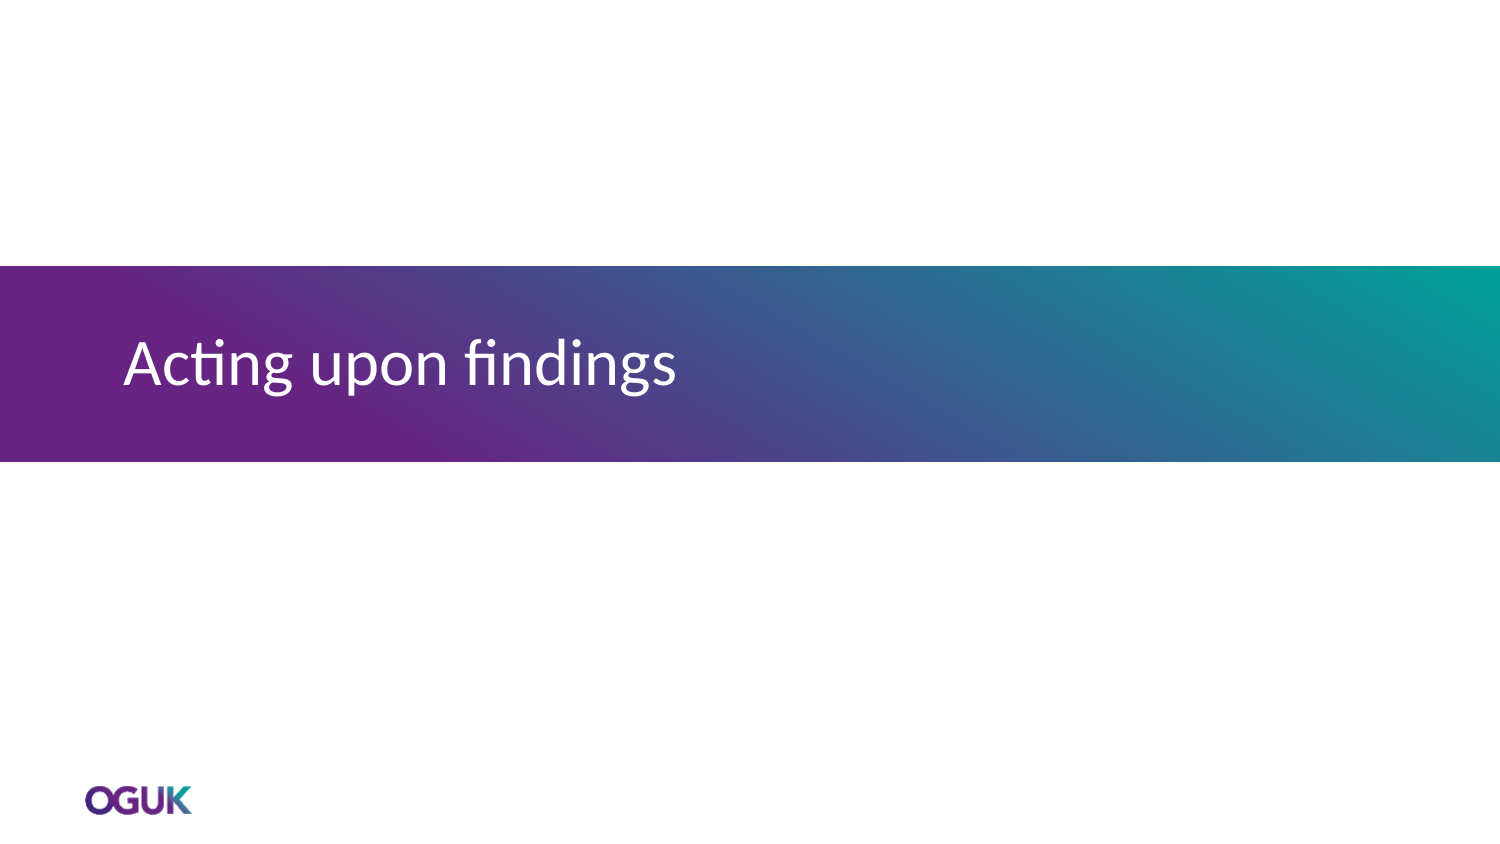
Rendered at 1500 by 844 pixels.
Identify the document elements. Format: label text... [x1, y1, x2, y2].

title Acting upon findings [123, 266, 1412, 462]
picture [76, 778, 200, 822]
